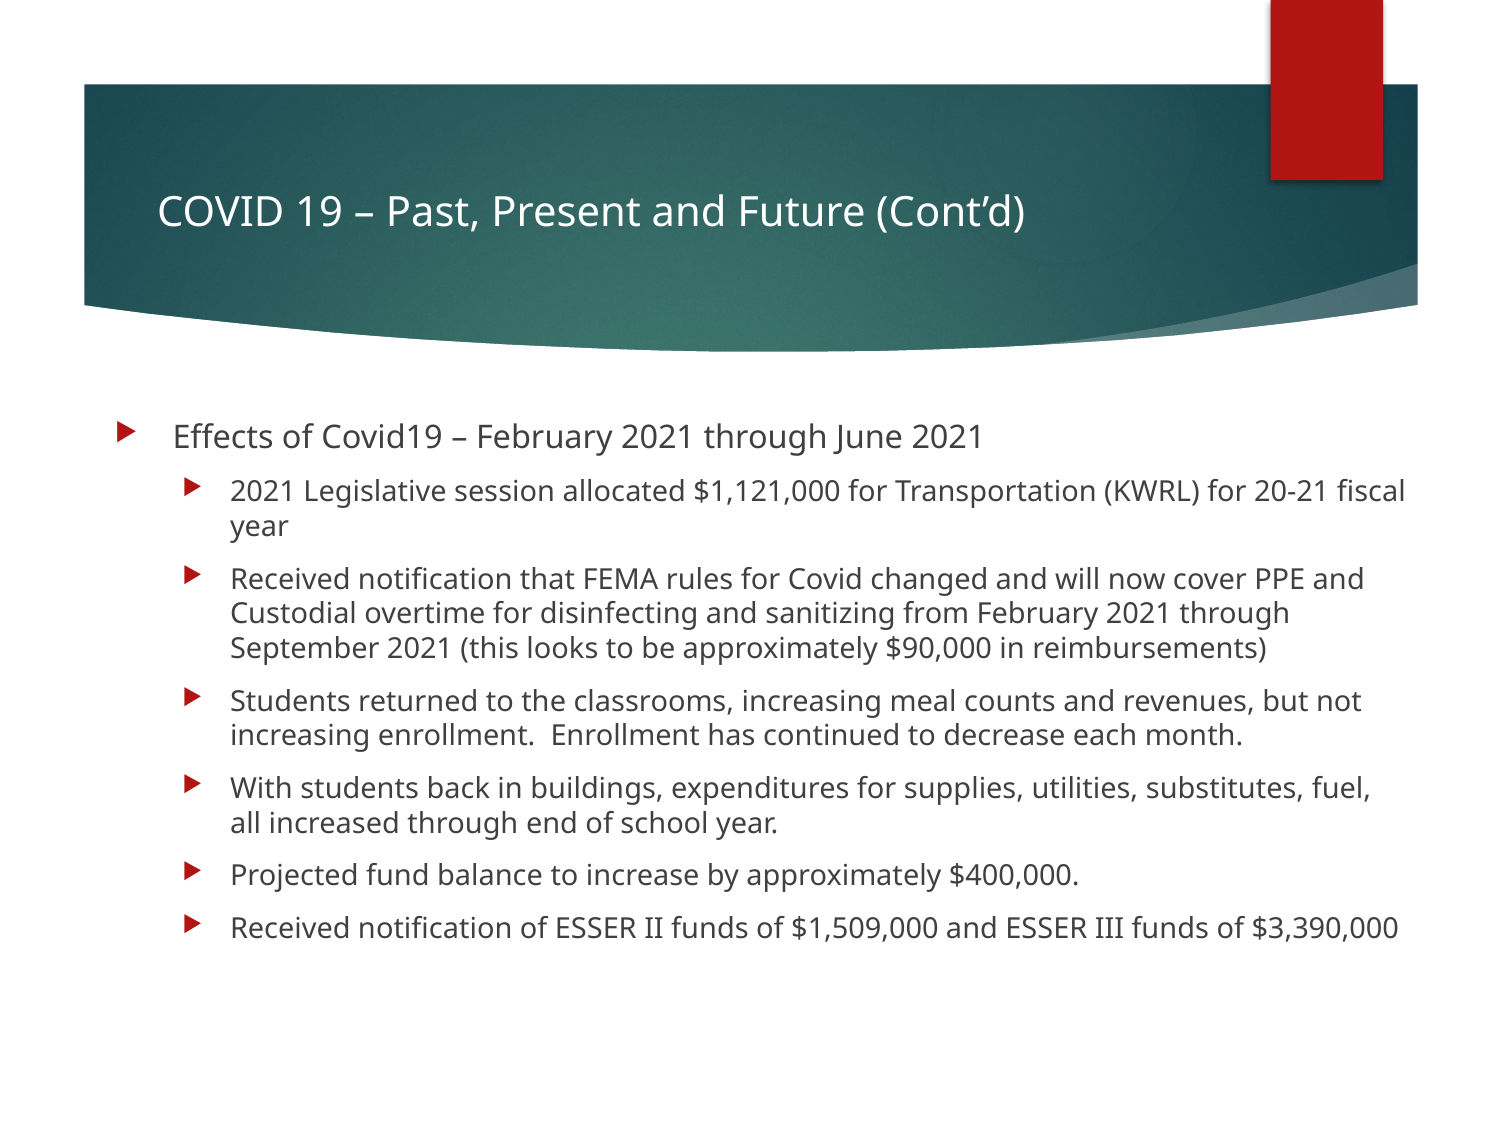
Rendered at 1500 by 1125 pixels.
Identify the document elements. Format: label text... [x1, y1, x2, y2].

title COVID 19 – Past, Present and Future (Cont’d) [142, 152, 1183, 269]
list Effects of Covid19 – February 2021 through June 2021 2021 Legislative session allocated $1,121,000 for Transportation (KWRL) for 20-21 fiscal year Received notification that FEMA rules for Covid changed and will now cover PPE and Custodial overtime for disinfecting and sanitizing from February 2021 through September 2021 (this looks to be approximately $90,000 in reimbursements) Students returned to the classrooms, increasing meal counts and revenues, but not increasing enrollment. Enrollment has continued to decrease each month. With students back in buildings, expenditures for supplies, utilities, substitutes, fuel, all increased through end of school year. Projected fund balance to increase by approximately $400,000. Received notification of ESSER II funds of $1,509,000 and ESSER III funds of $3,390,000 [99, 408, 1425, 988]
